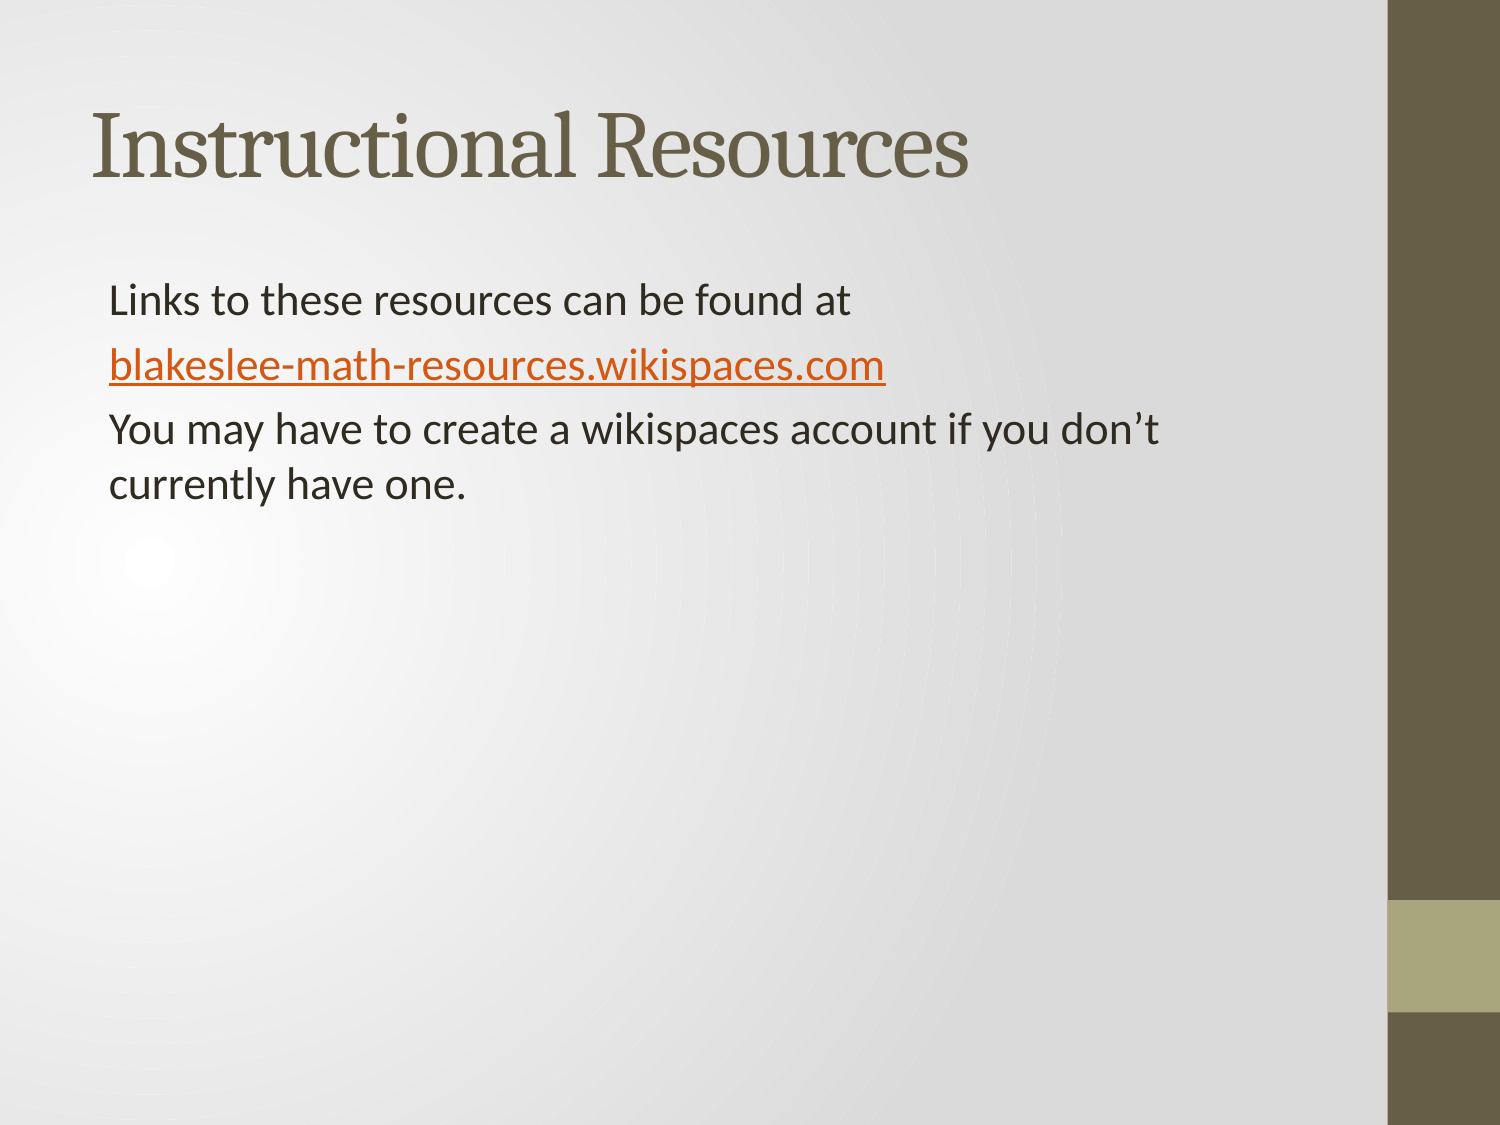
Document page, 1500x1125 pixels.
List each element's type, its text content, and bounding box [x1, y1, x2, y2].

list Links to these resources can be found at blakeslee-math-resources.wikispaces.com You may have to create a wikispaces account if you don’t currently have one. [74, 262, 1326, 1051]
title Instructional Resources [75, 45, 1325, 233]
